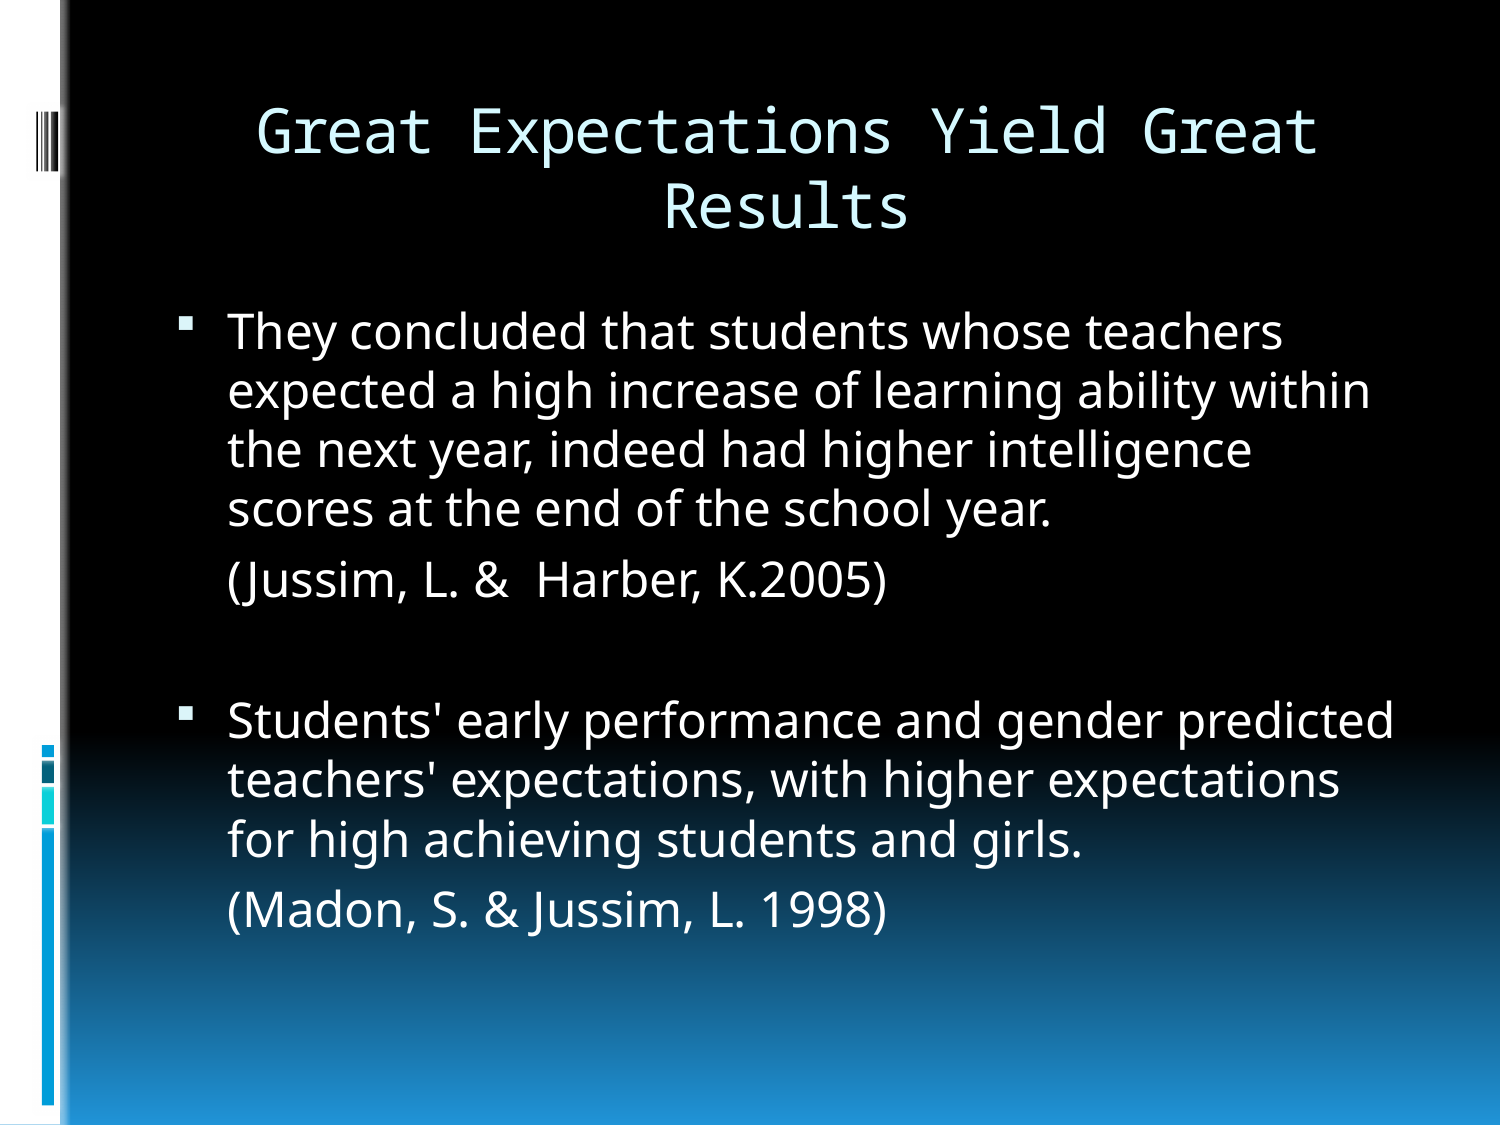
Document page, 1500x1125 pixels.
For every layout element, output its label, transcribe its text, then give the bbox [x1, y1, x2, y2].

list They concluded that students whose teachers expected a high increase of learning ability within the next year, indeed had higher intelligence scores at the end of the school year. (Jussim, L. & Harber, K.2005) Students' early performance and gender predicted teachers' expectations, with higher expectations for high achieving students and girls. (Madon, S. & Jussim, L. 1998) [150, 292, 1425, 1043]
title Great Expectations Yield Great Results [150, 83, 1425, 234]
